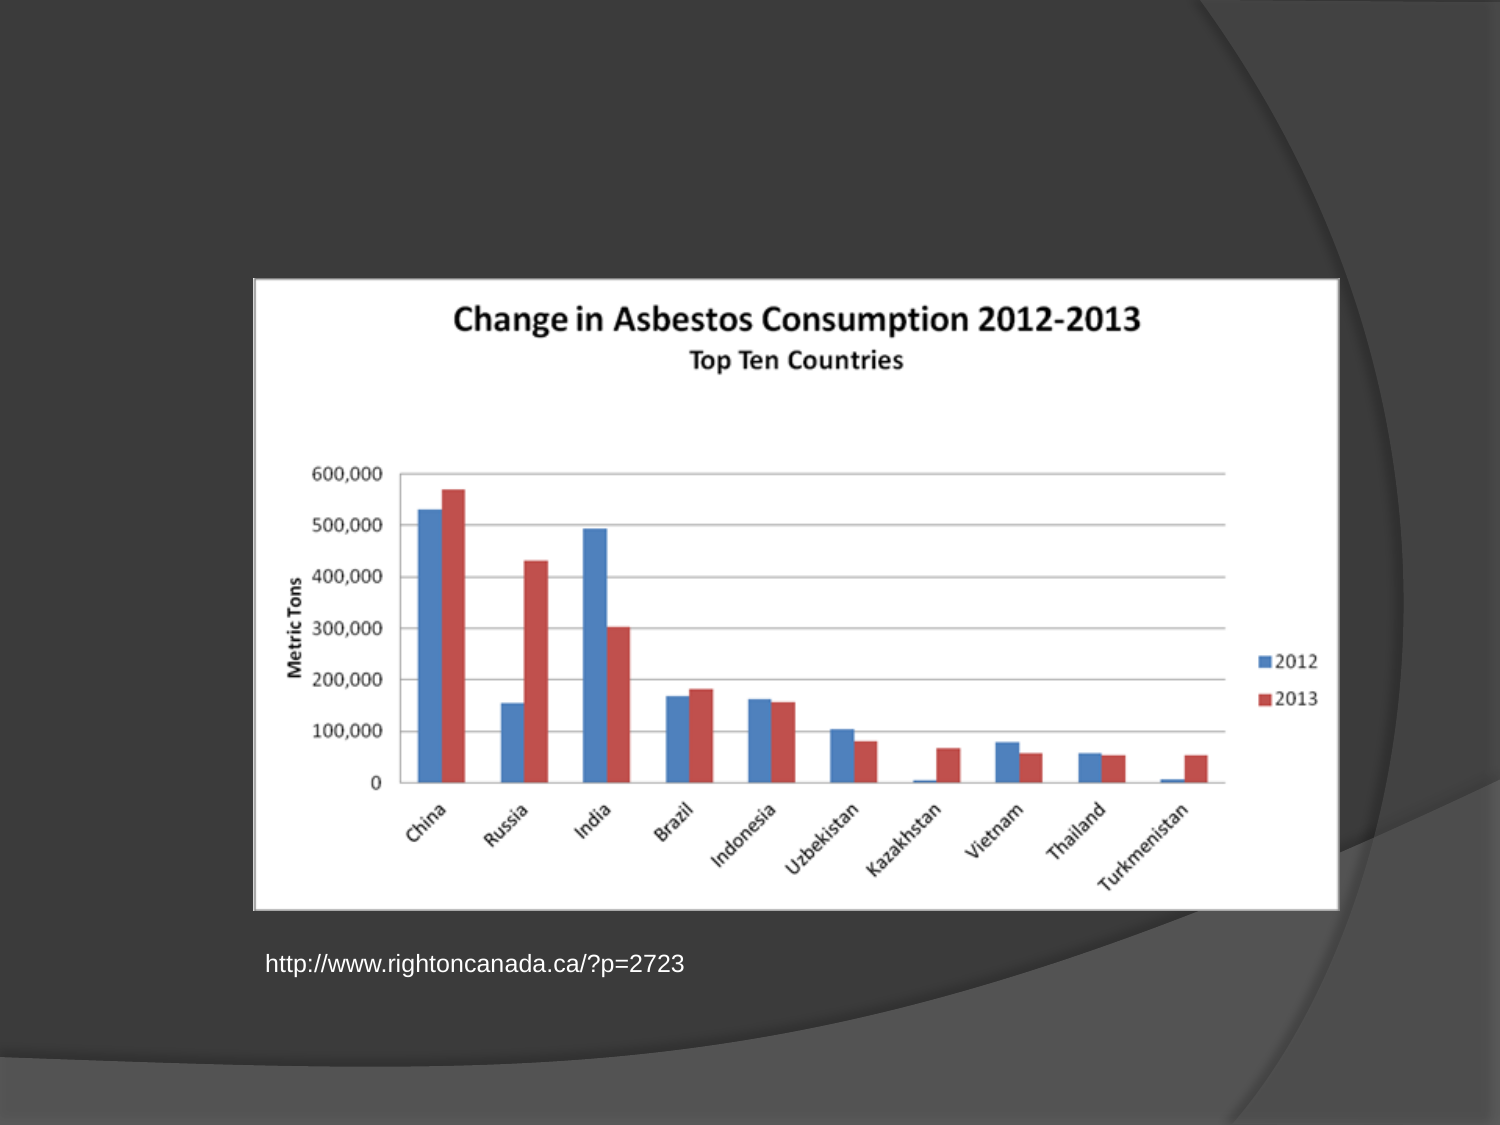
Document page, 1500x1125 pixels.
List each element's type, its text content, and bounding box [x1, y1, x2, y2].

text_box http://www.rightoncanada.ca/?p=2723 [250, 940, 702, 986]
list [253, 278, 1341, 911]
